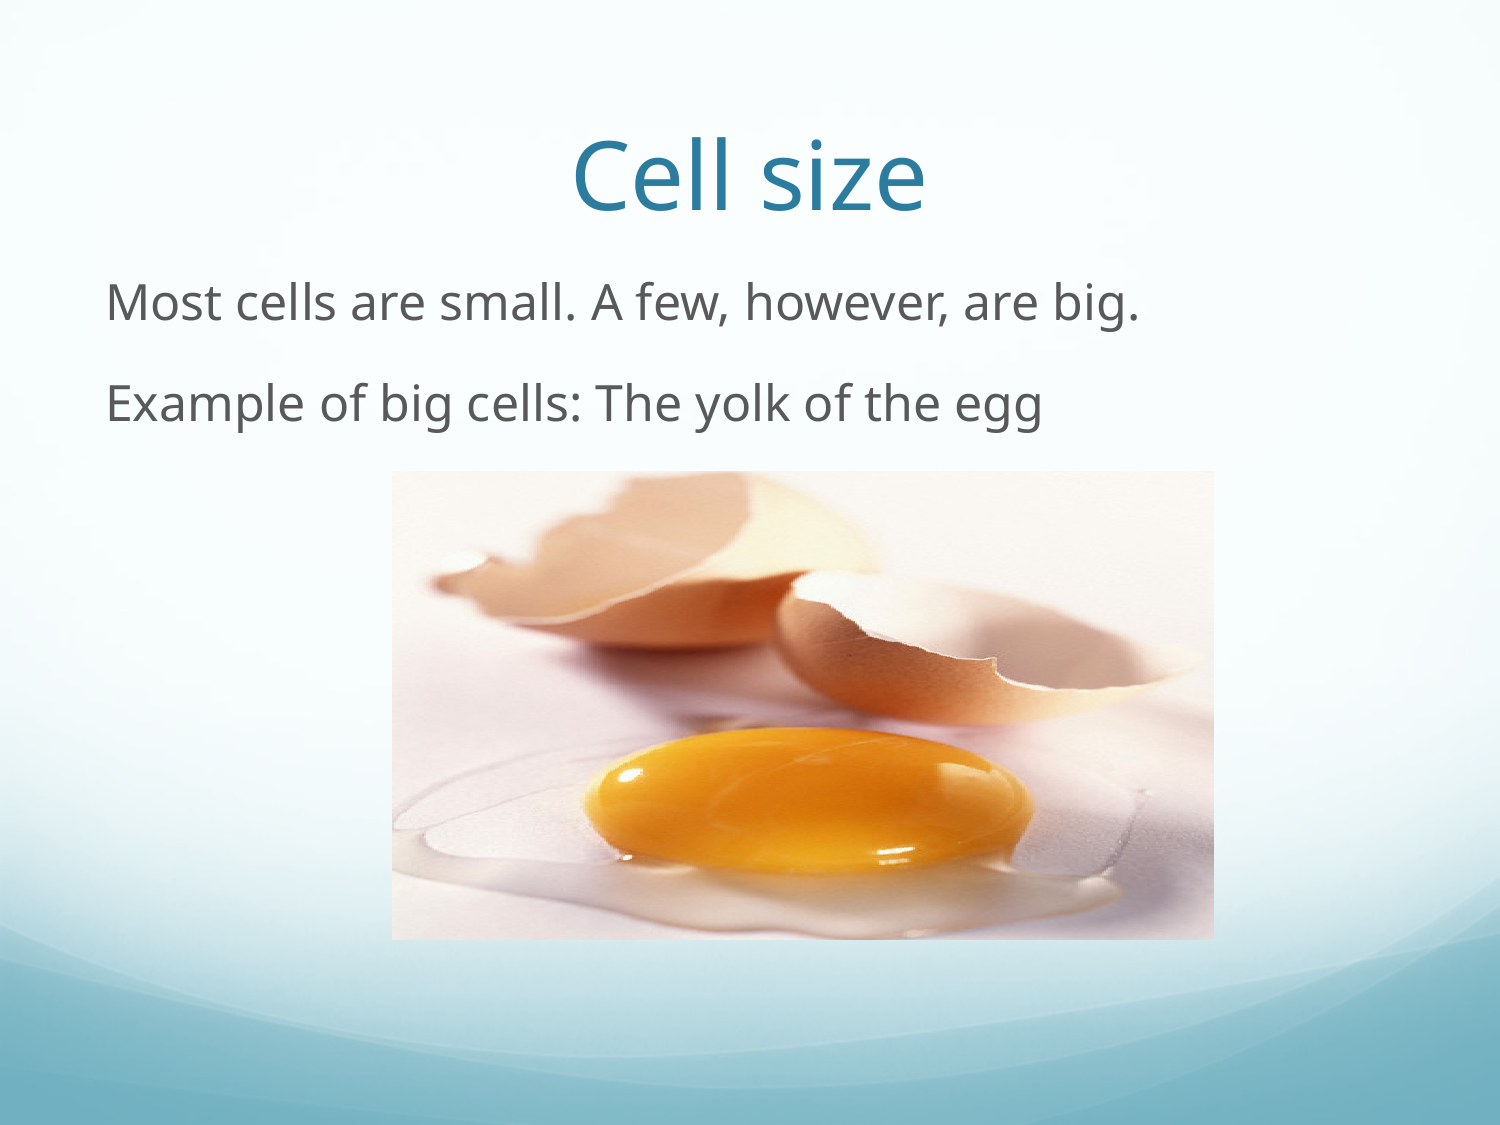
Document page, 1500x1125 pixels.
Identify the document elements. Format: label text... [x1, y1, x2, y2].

picture [391, 471, 1214, 940]
title Cell size [90, 17, 1410, 237]
list Most cells are small. A few, however, are big. Example of big cells: The yolk of the egg [90, 262, 1410, 975]
